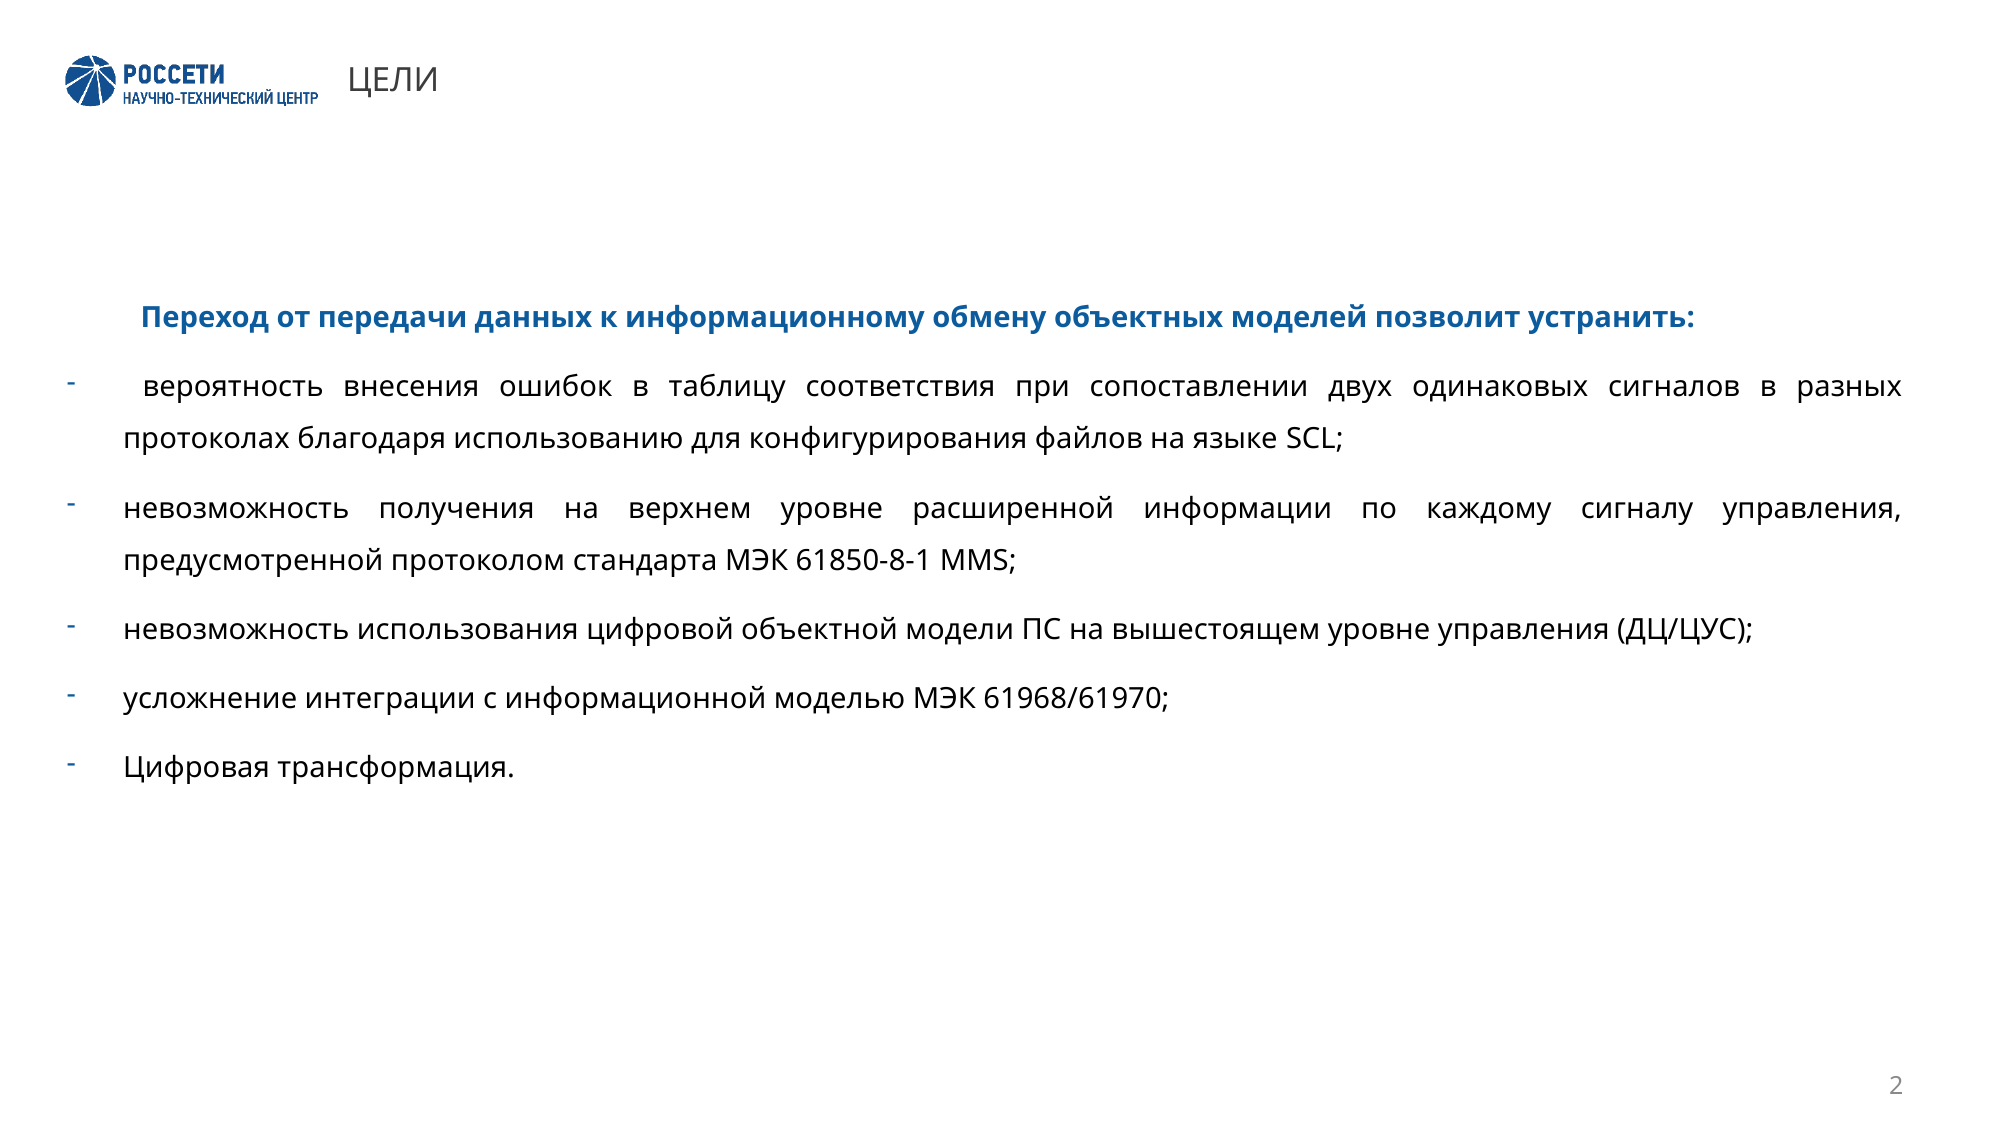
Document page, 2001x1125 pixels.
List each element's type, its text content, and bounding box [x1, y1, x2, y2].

title ЦЕЛИ [347, 62, 1904, 133]
list Переход от передачи данных к информационному обмену объектных моделей позволит устранить: вероятность внесения ошибок в таблицу соответствия при сопоставлении двух одинаковых сигналов в разных протоколах благодаря использованию для конфигурирования файлов на языке SCL; невозможность получения на верхнем уровне расширенной информации по каждому сигналу управления, предусмотренной протоколом стандарта МЭК 61850-8-1 MMS; невозможность использования цифровой объектной модели ПС на вышестоящем уровне управления (ДЦ/ЦУС); усложнение интеграции с информационной моделью МЭК 61968/61970; Цифровая трансформация. [66, 160, 1904, 1046]
picture [55, 41, 325, 118]
